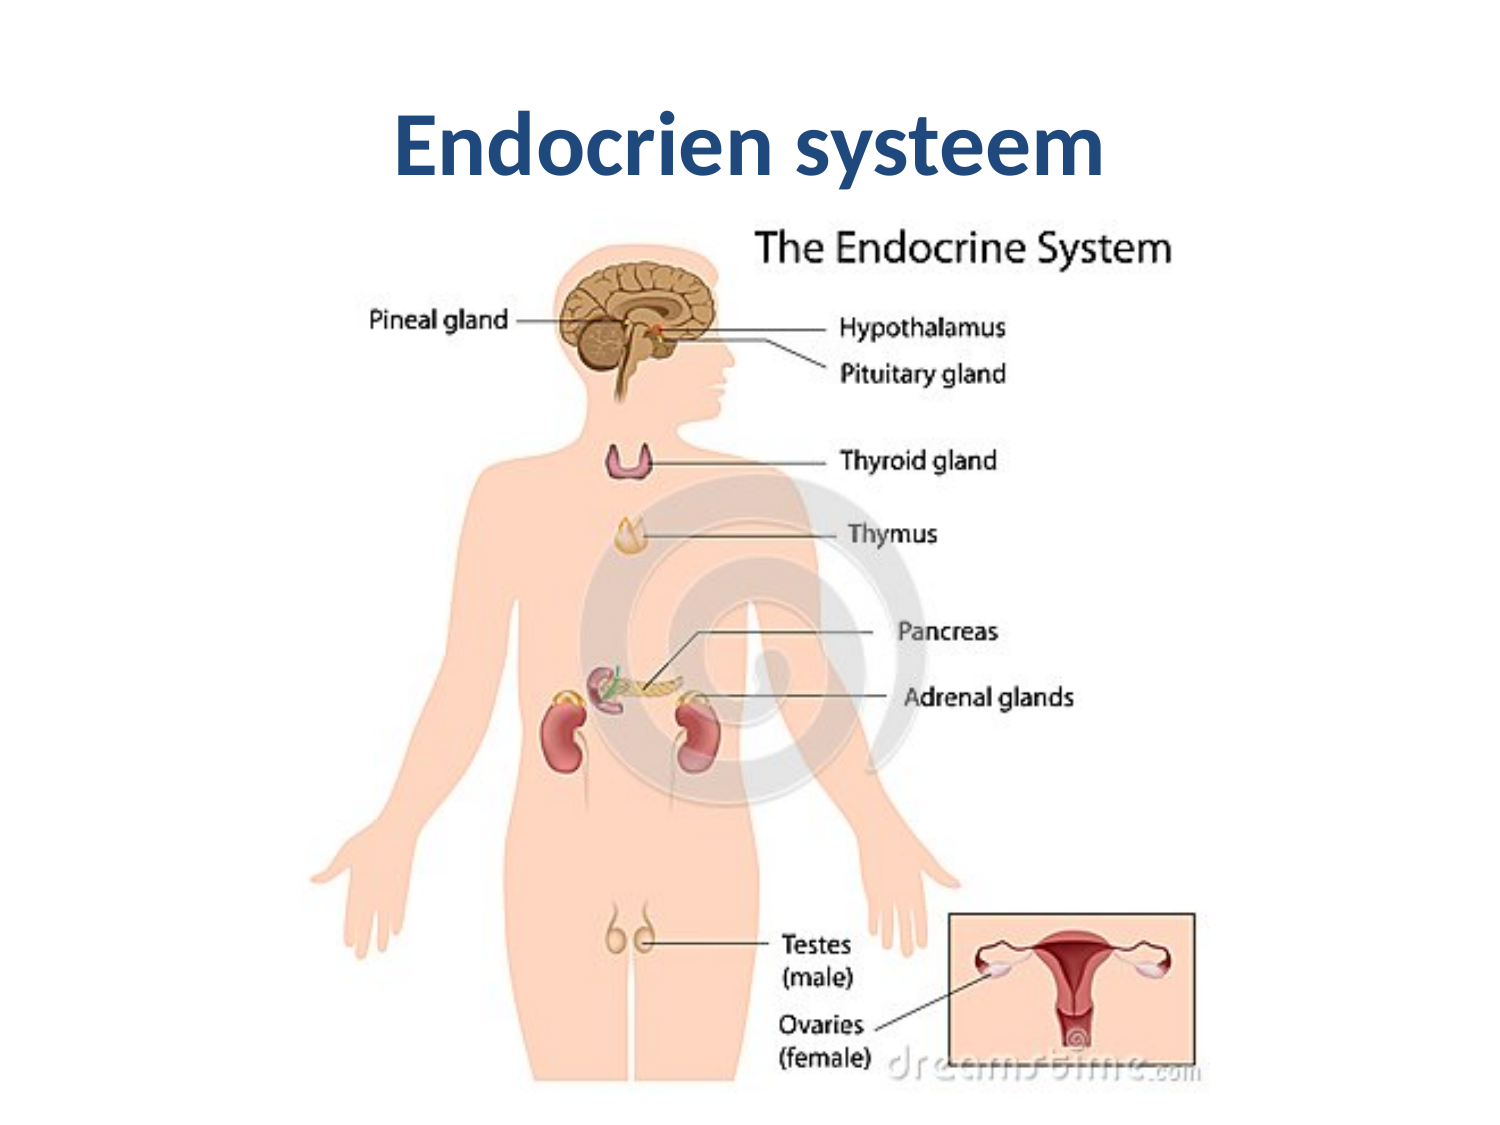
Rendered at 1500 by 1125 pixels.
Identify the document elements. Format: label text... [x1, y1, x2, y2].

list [300, 184, 1210, 1094]
title Endocrien systeem [75, 45, 1425, 233]
